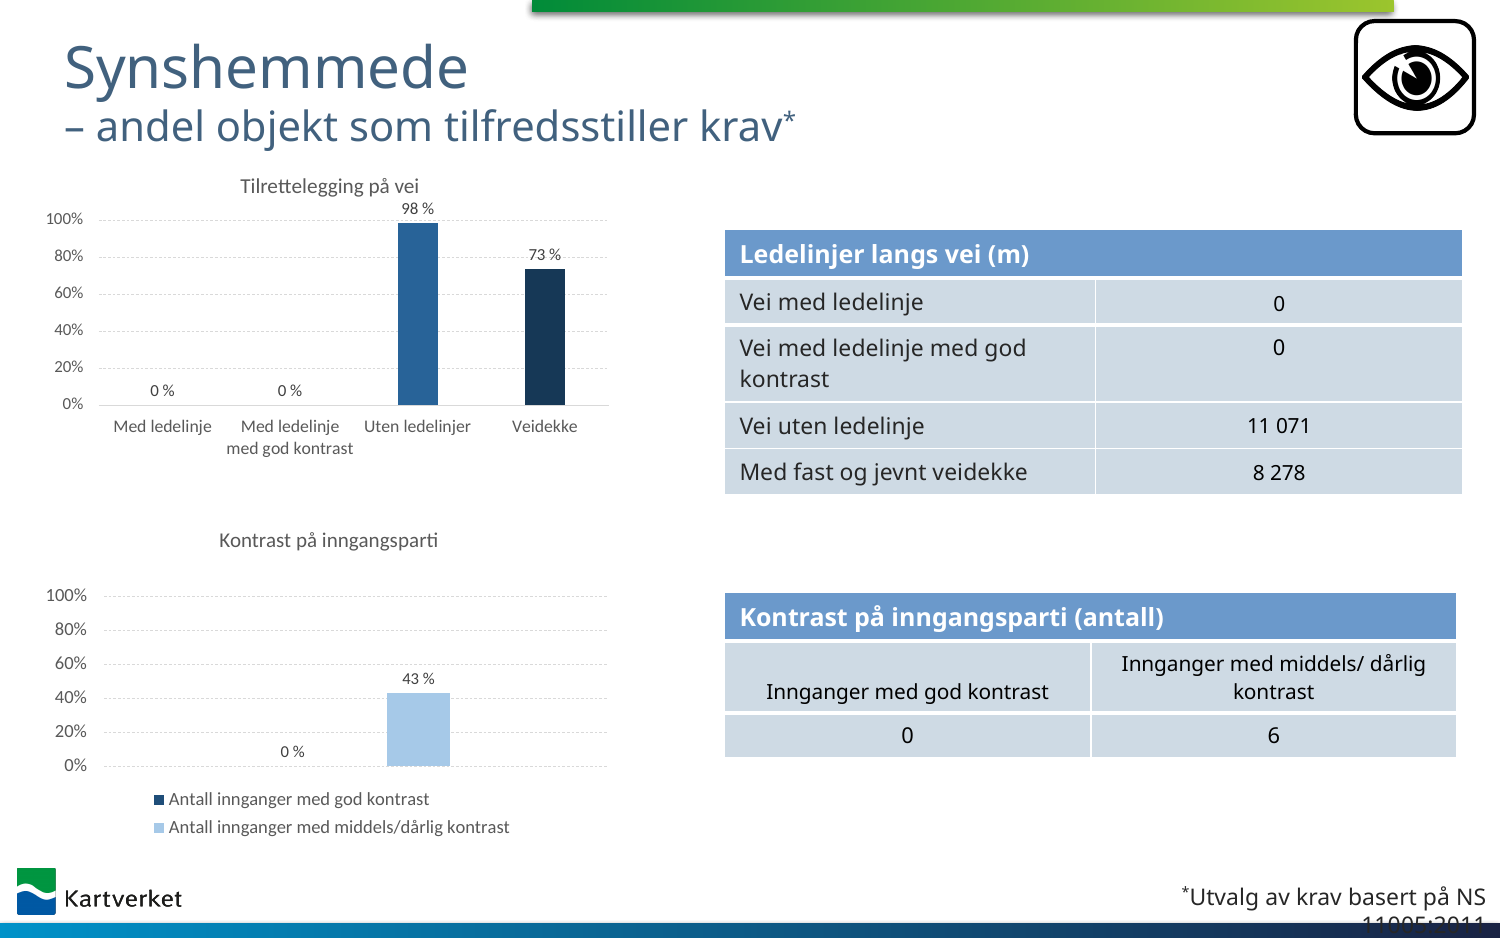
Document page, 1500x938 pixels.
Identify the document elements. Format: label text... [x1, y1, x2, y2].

table_cell 0 [1096, 280, 1462, 323]
table_cell 6 [1092, 715, 1456, 757]
picture [41, 166, 619, 492]
table_cell 8 278 [1096, 449, 1462, 494]
table_cell Vei med ledelinje med god kontrast [725, 327, 1095, 401]
picture [41, 520, 617, 846]
text_box Synshemmede – andel objekt som tilfredsstiller krav* [49, 24, 1431, 158]
table_cell 11 071 [1096, 403, 1462, 448]
table_cell Innganger med middels/ dårlig kontrast [1092, 643, 1456, 711]
table_cell Med fast og jevnt veidekke [725, 449, 1095, 494]
text_box *Utvalg av krav basert på NS 11005:2011 [1068, 873, 1500, 938]
table_header Kontrast på inngangsparti (antall) [725, 593, 1456, 639]
table_cell Vei med ledelinje [725, 280, 1095, 323]
table_cell Vei uten ledelinje [725, 403, 1095, 448]
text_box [1355, 20, 1475, 134]
table_cell 0 [1096, 327, 1462, 401]
table_cell Innganger med god kontrast [725, 643, 1090, 711]
table_cell 0 [725, 715, 1090, 757]
table_header Ledelinjer langs vei (m) [725, 230, 1462, 276]
